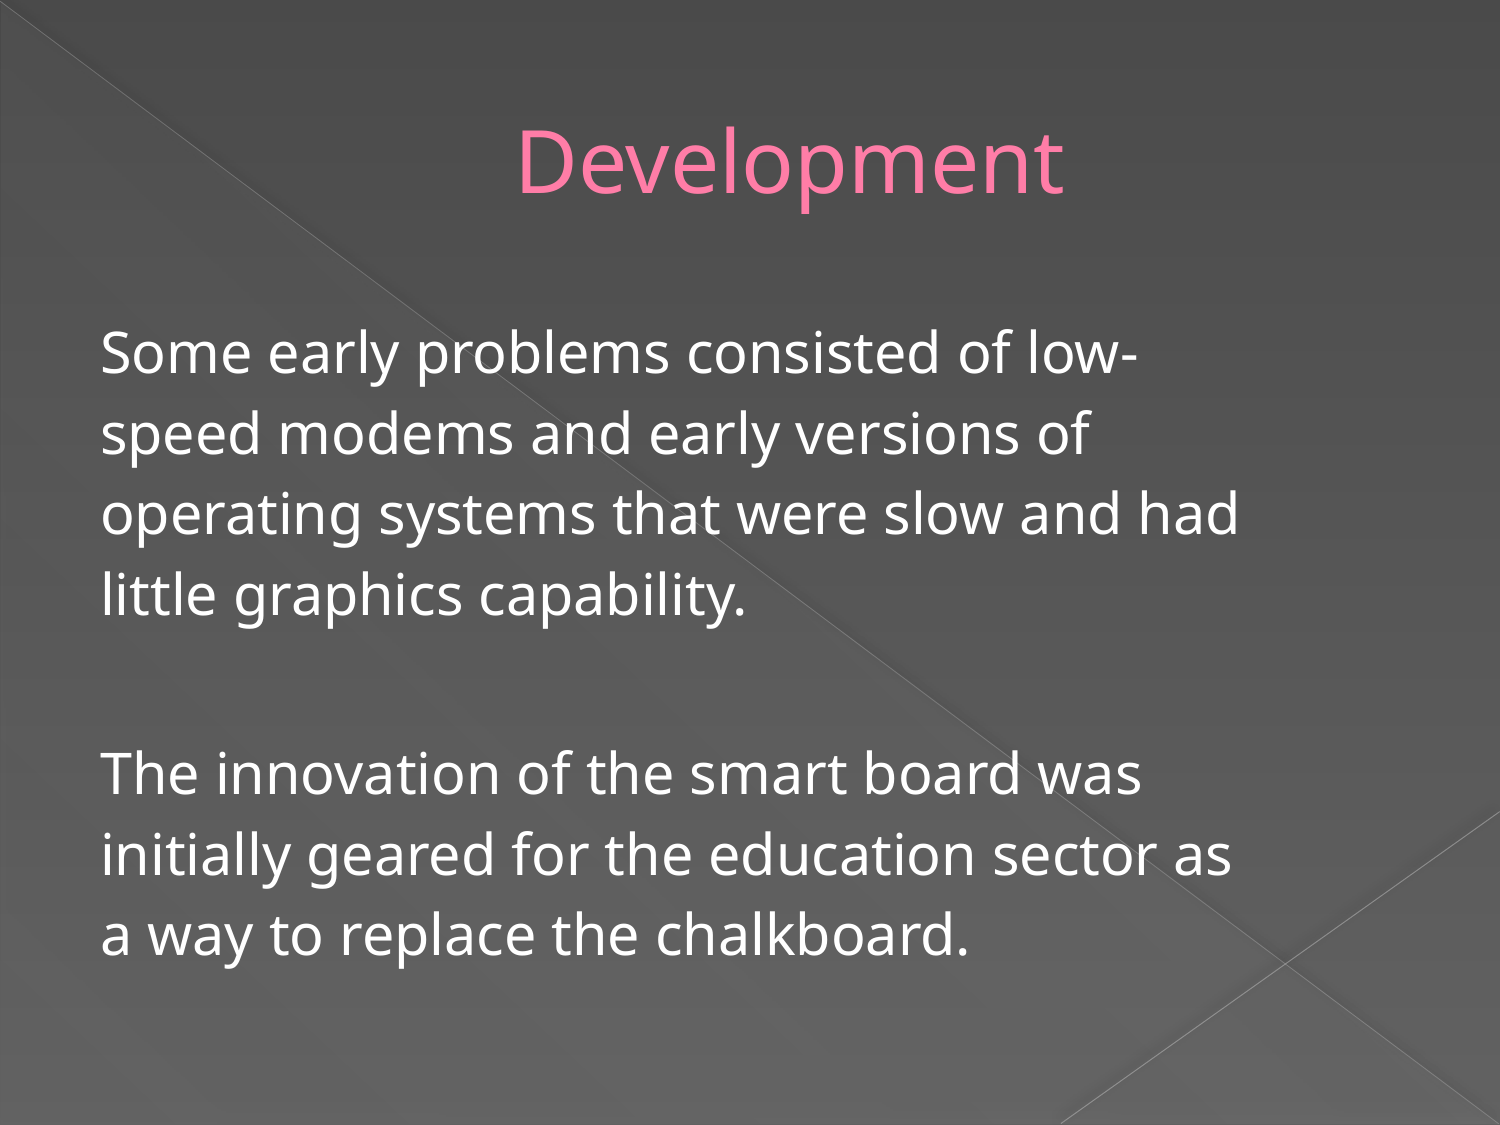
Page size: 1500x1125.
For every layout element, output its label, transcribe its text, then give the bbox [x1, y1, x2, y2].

list Some early problems consisted of low- speed modems and early versions of operating systems that were slow and had little graphics capability. The innovation of the smart board was initially geared for the education sector as a way to replace the chalkboard. [75, 308, 1425, 1059]
title Development [75, 43, 1425, 274]
